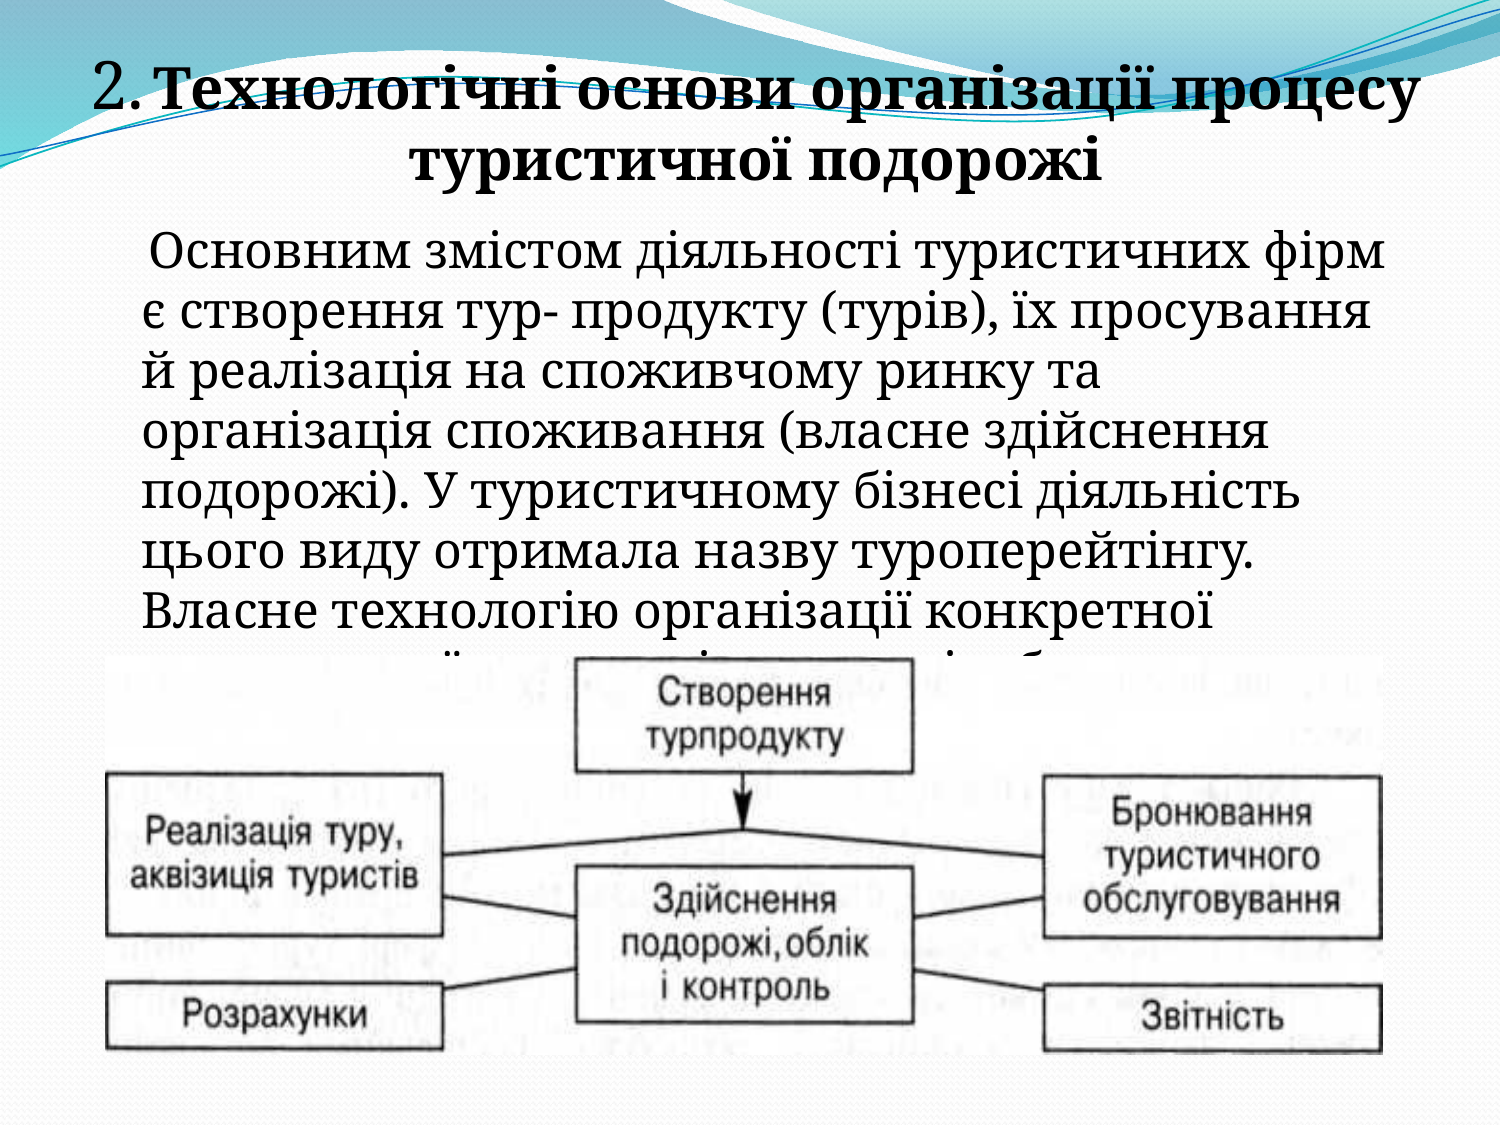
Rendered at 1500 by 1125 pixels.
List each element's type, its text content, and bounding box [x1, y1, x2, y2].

text_box 2. Технологічні основи організації процесу туристичної подорожі [70, 35, 1442, 200]
picture [105, 656, 1383, 1055]
list Основним змістом діяльності туристичних фірм є створення тур- продукту (турів), їх просування й реалізація на споживчому ринку та організація споживання (власне здійснення подорожі). У туристичному бізнесі діяльність цього виду отримала назву туроперейтінгу. Власне технологію організації конкретної туристичної подорожі можна відобразити схематично [82, 210, 1418, 838]
